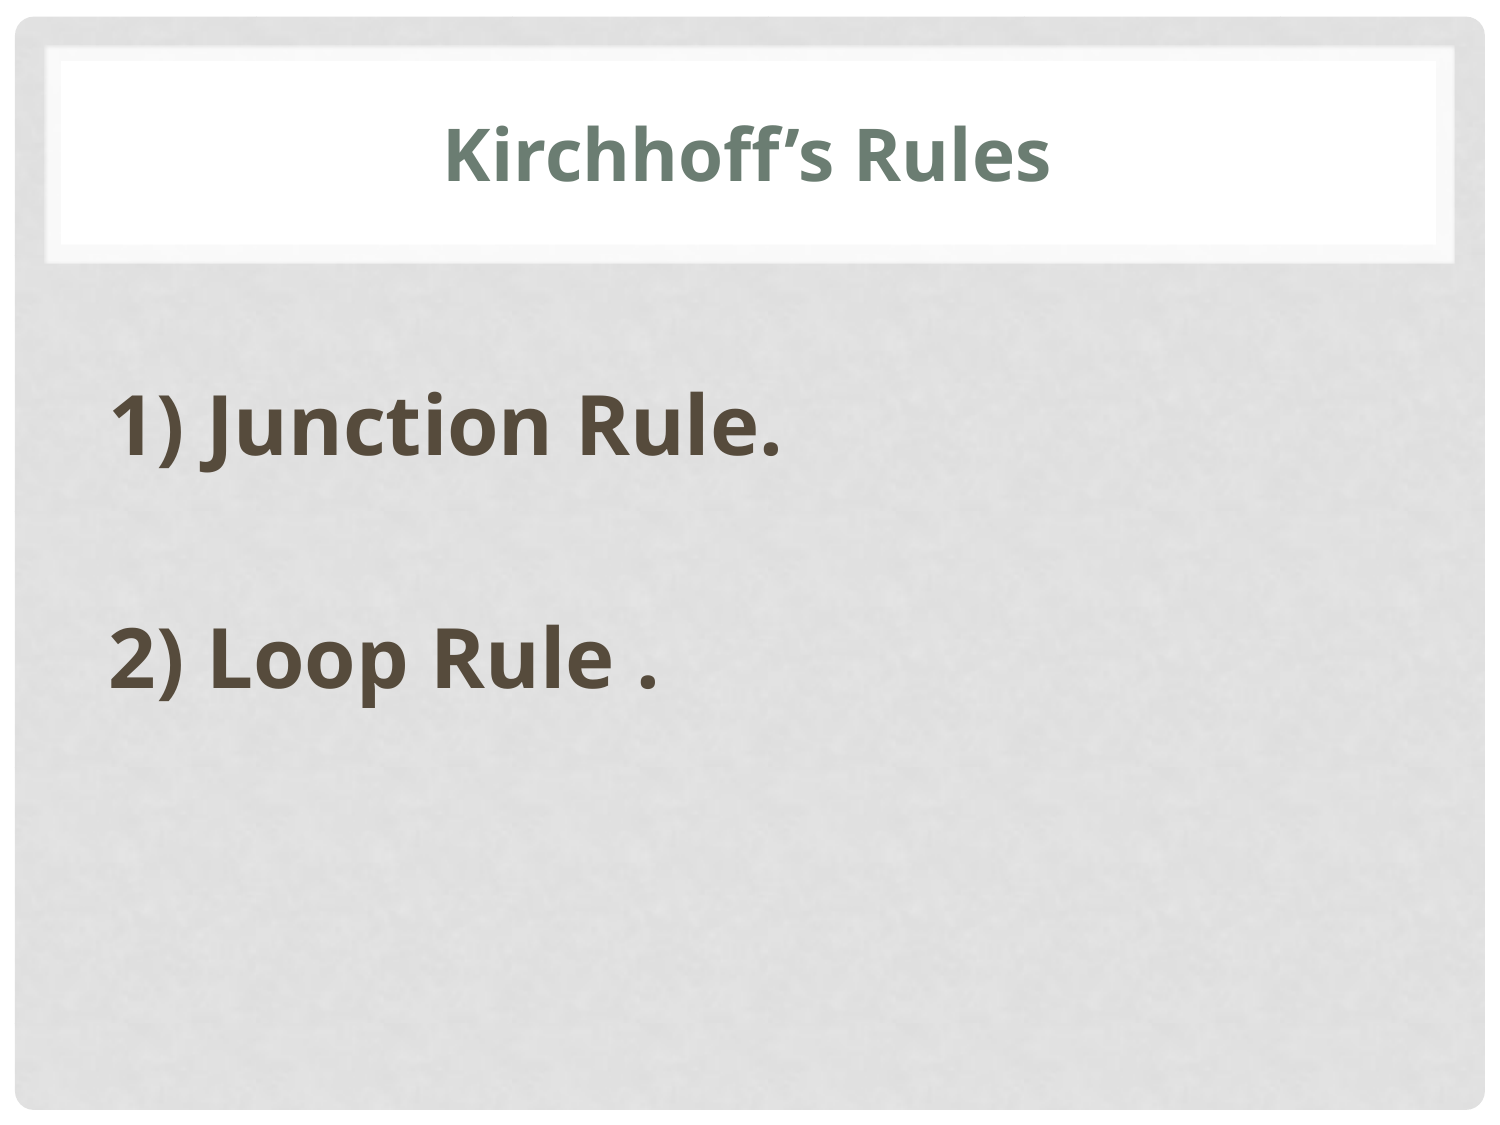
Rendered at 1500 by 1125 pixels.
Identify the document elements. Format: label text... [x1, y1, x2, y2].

title Kirchhoff’s Rules [69, 66, 1425, 238]
list 1) Junction Rule. 2) Loop Rule . [75, 287, 1425, 1005]
